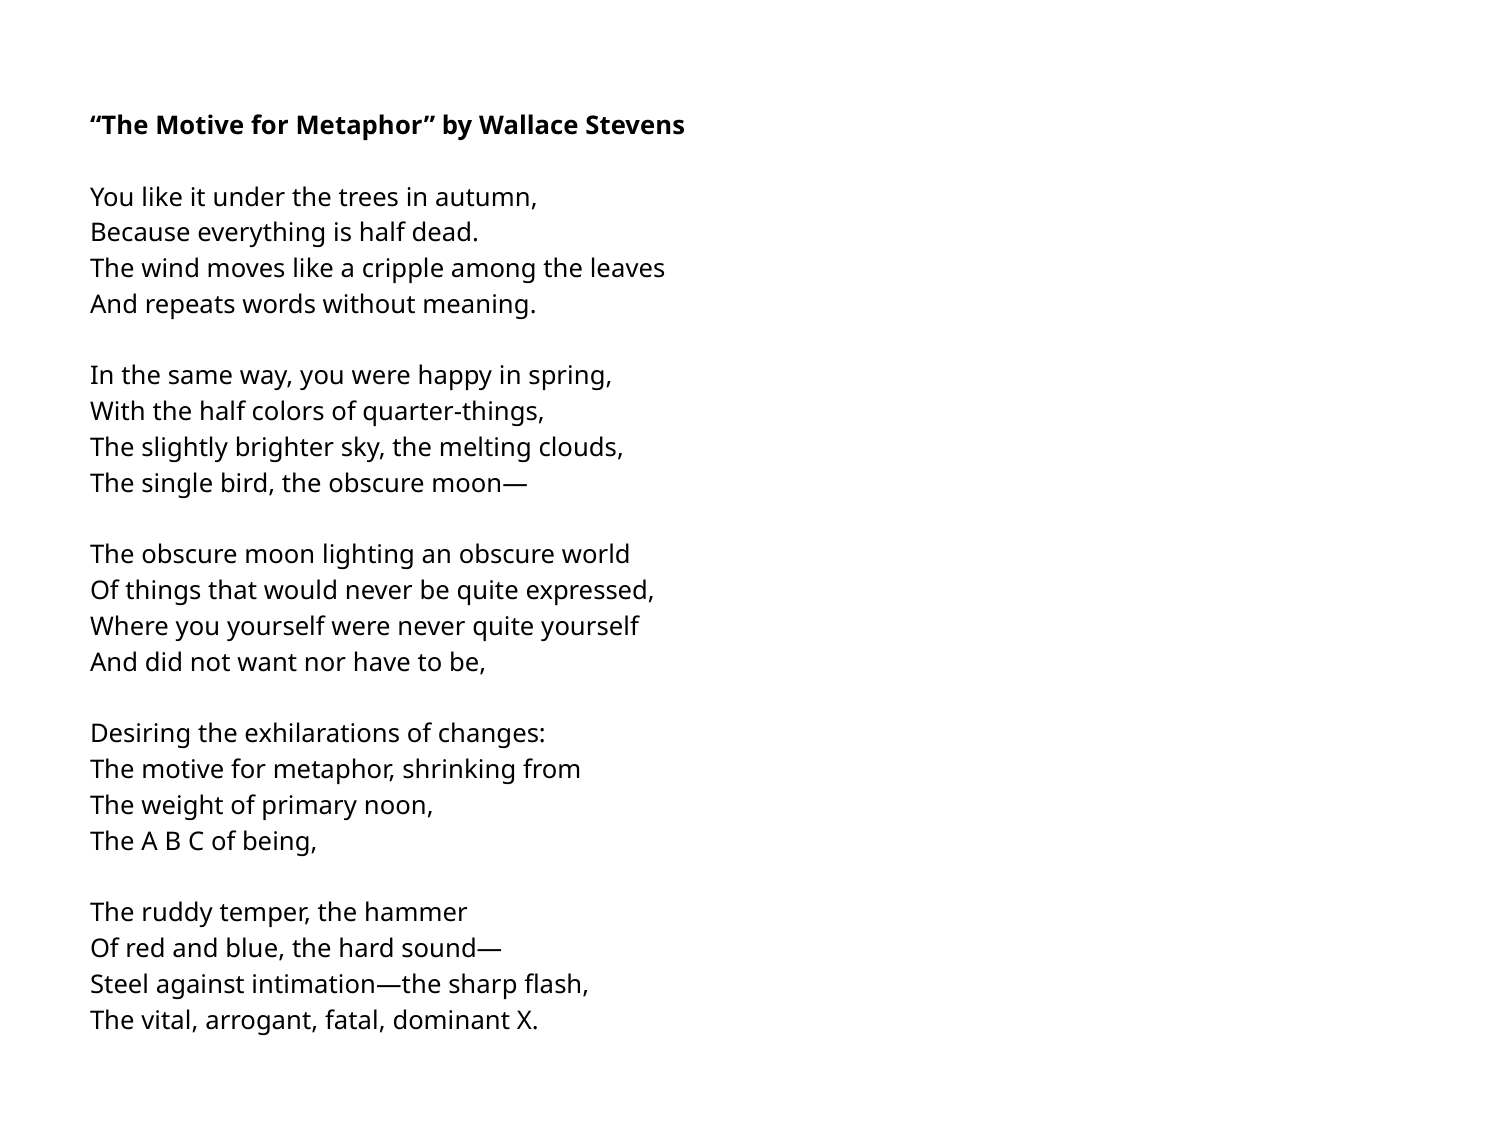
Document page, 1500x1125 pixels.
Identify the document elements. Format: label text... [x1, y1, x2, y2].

list “The Motive for Metaphor” by Wallace Stevens You like it under the trees in autumn, Because everything is half dead. The wind moves like a cripple among the leaves And repeats words without meaning. In the same way, you were happy in spring, With the half colors of quarter-things, The slightly brighter sky, the melting clouds, The single bird, the obscure moon— The obscure moon lighting an obscure world Of things that would never be quite expressed, Where you yourself were never quite yourself And did not want nor have to be, Desiring the exhilarations of changes: The motive for metaphor, shrinking from The weight of primary noon, The A B C of being, The ruddy temper, the hammer Of red and blue, the hard sound— Steel against intimation—the sharp flash, The vital, arrogant, fatal, dominant X. [75, 101, 1425, 1125]
